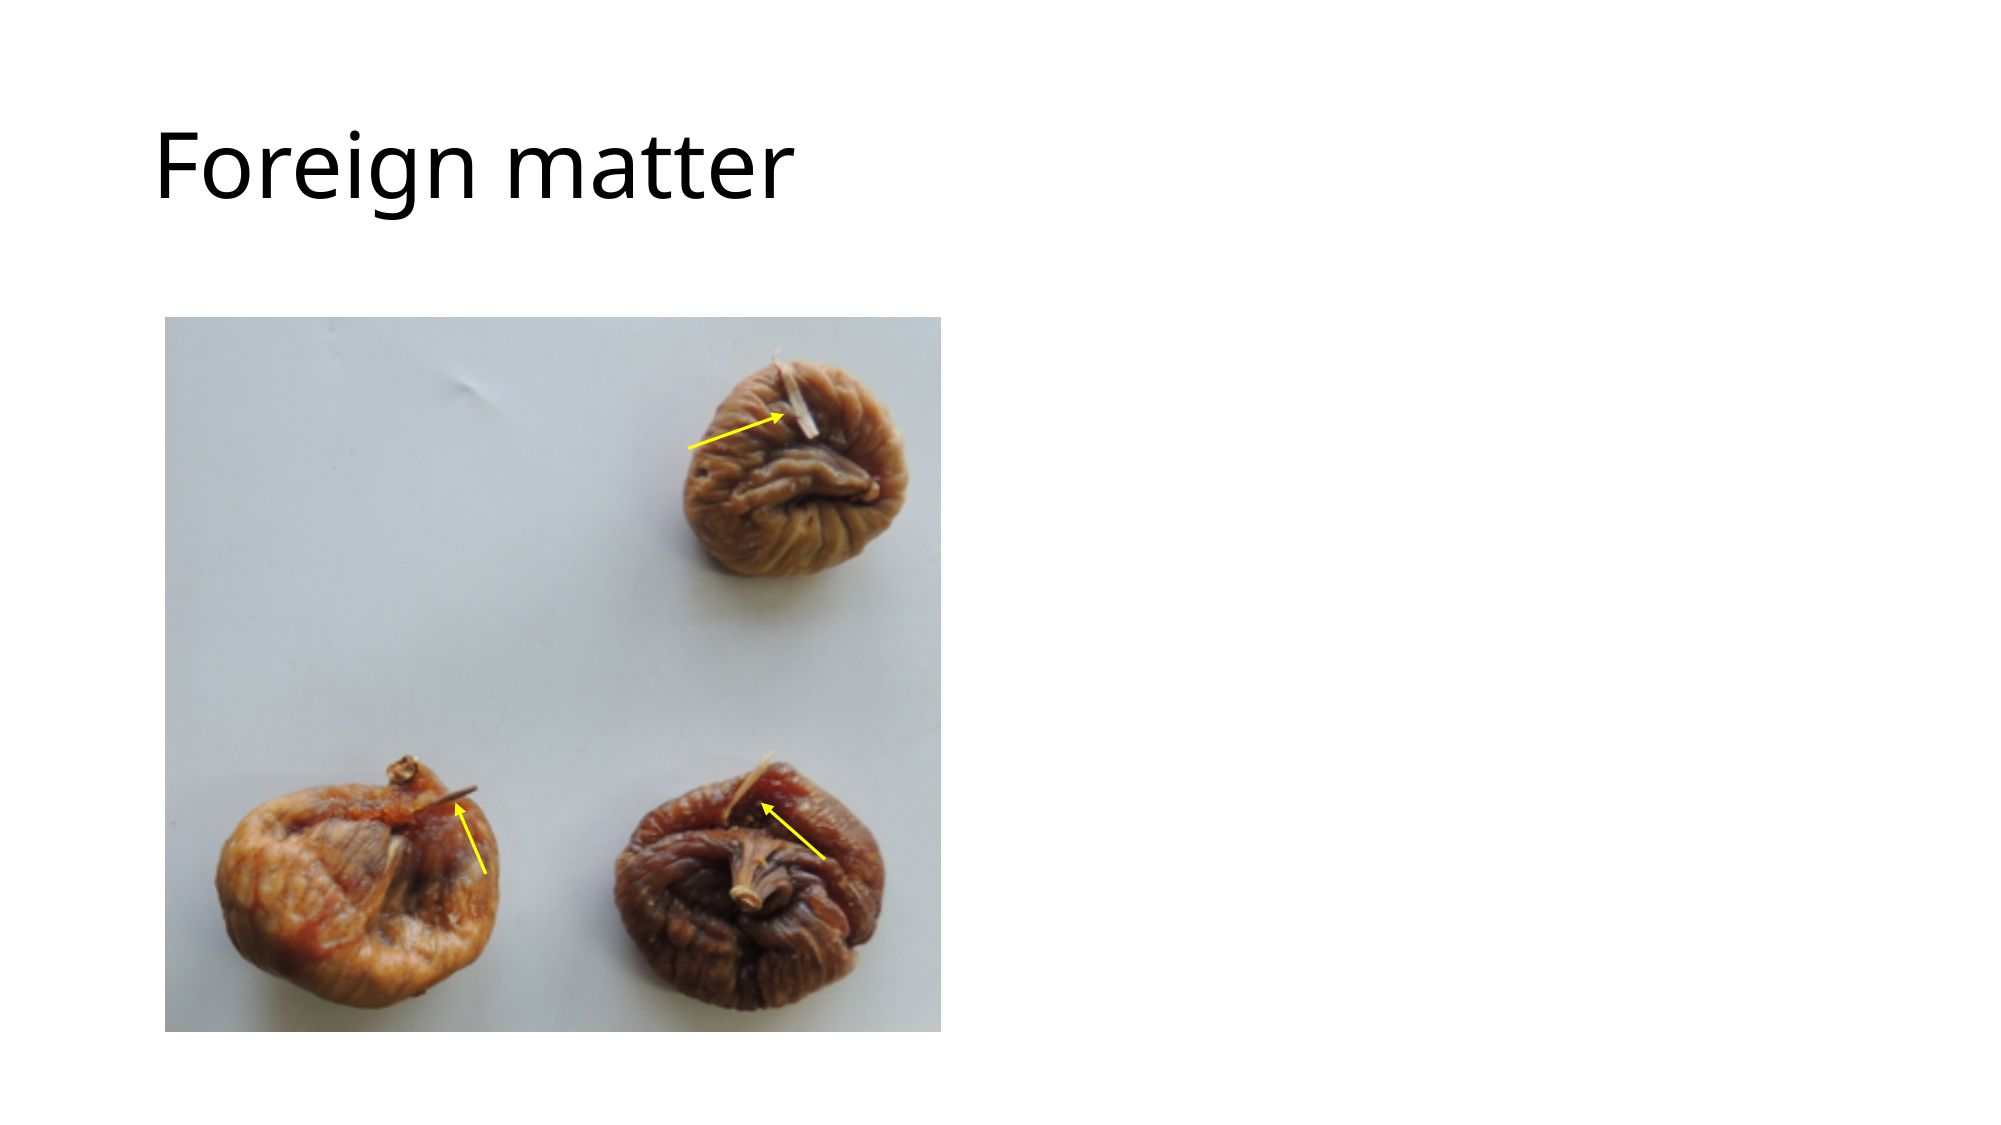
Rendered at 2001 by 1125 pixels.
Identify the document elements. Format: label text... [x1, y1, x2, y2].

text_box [455, 802, 486, 874]
title Foreign matter [137, 59, 1863, 278]
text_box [688, 414, 785, 449]
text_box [760, 802, 825, 860]
picture [165, 317, 941, 1033]
